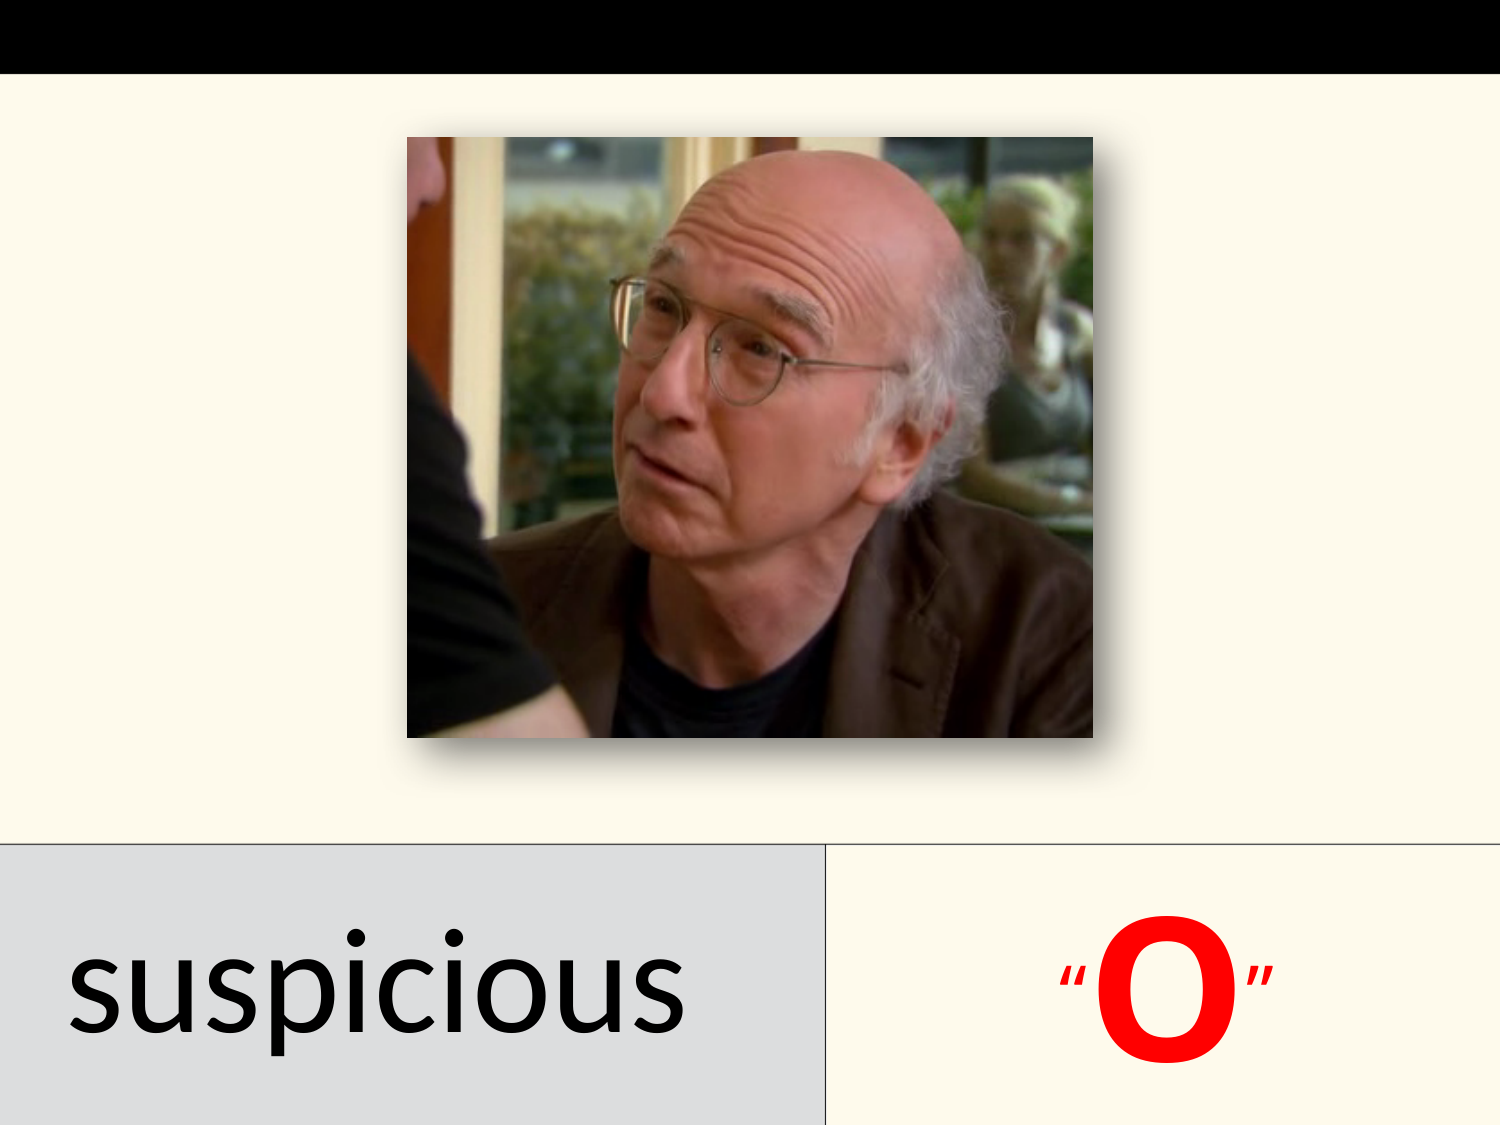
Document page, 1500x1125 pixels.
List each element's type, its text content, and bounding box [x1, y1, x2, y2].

text_box “O” [1044, 854, 1289, 1109]
list suspicious [50, 875, 800, 1069]
picture [0, 0, 1500, 1125]
